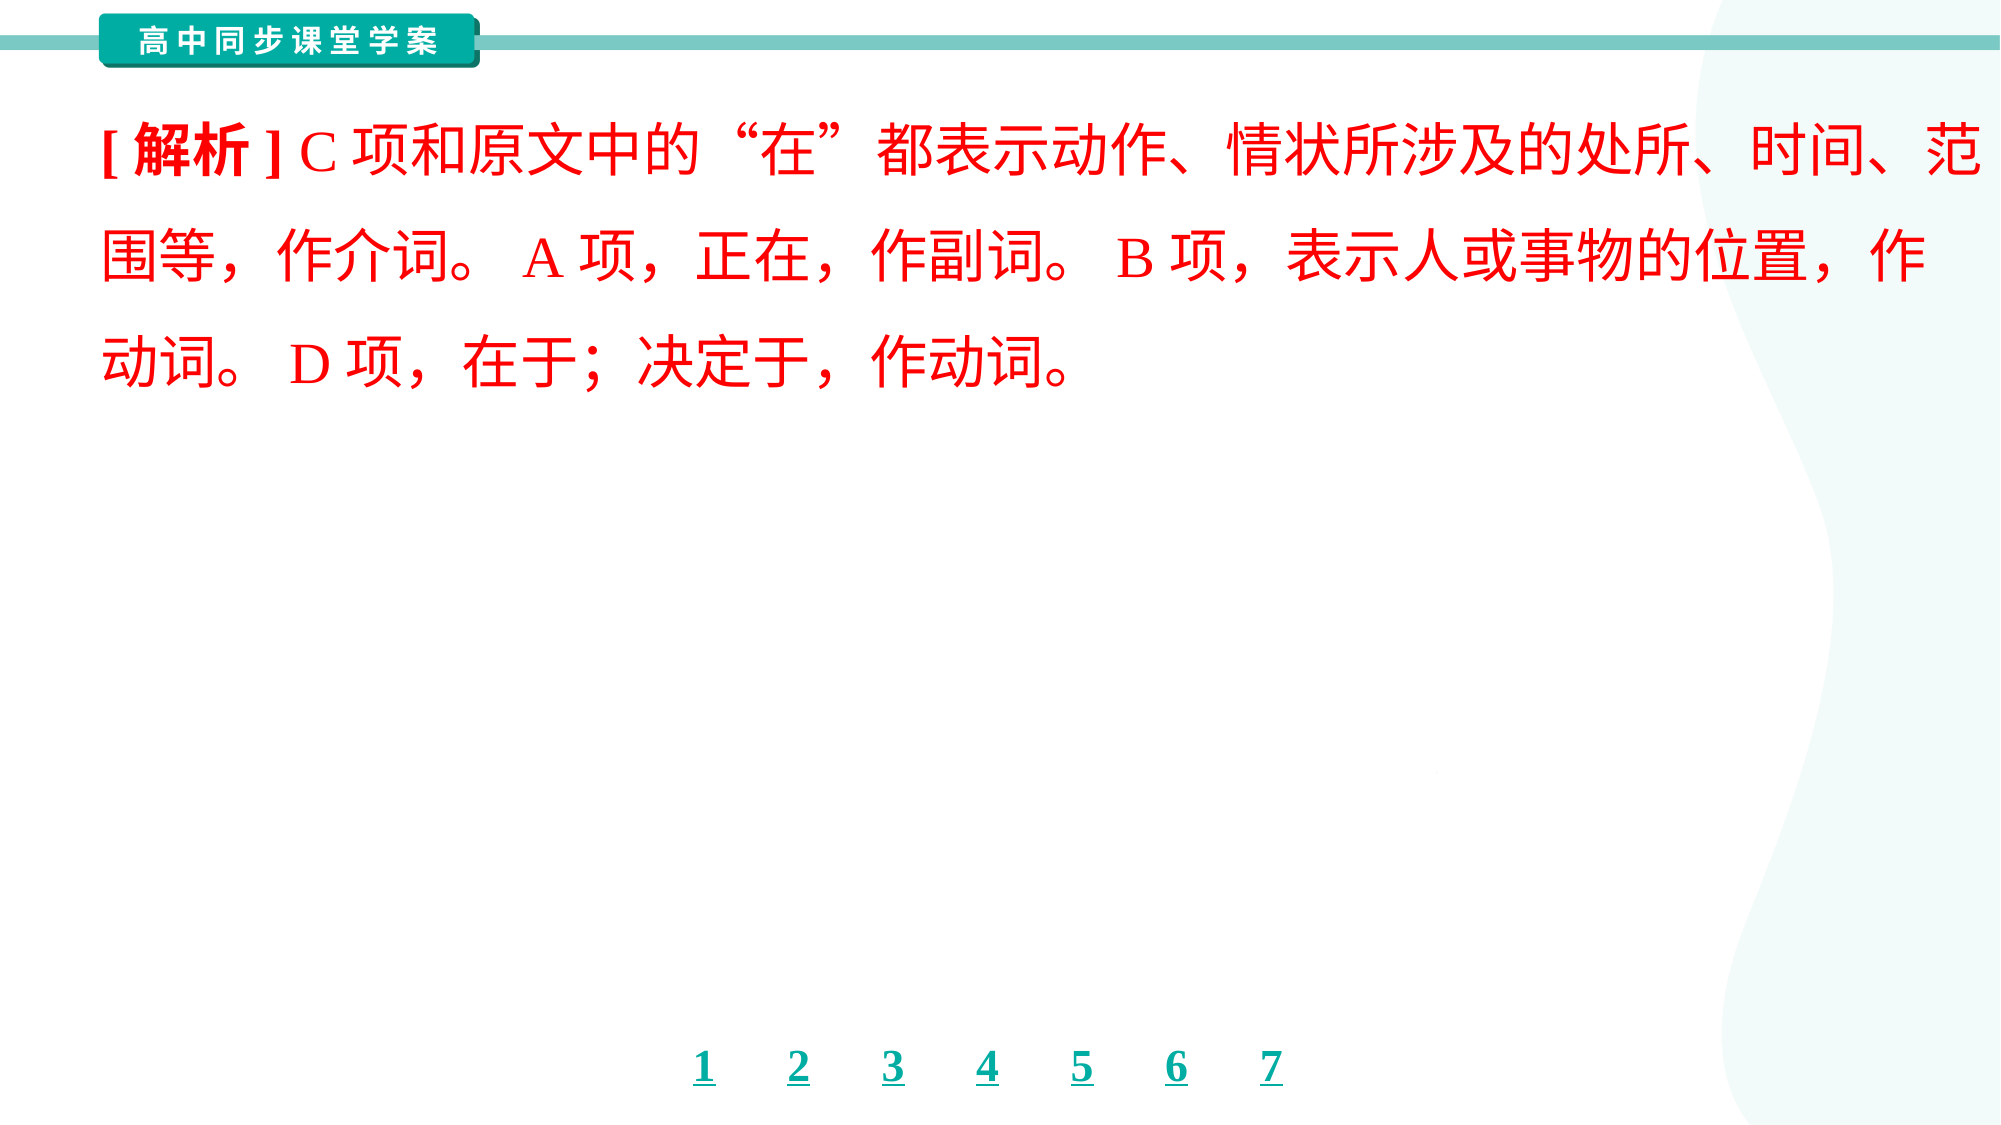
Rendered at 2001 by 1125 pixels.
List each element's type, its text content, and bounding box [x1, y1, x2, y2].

picture [0, 0, 2000, 1125]
text_box [解析] C项和原文中的“在”都表示动作、情状所涉及的处所、时间、范 围等，作介词。A项，正在，作副词。B项，表示人或事物的位置，作 动词。D项，在于；决定于，作动词。 [100, 76, 1899, 396]
